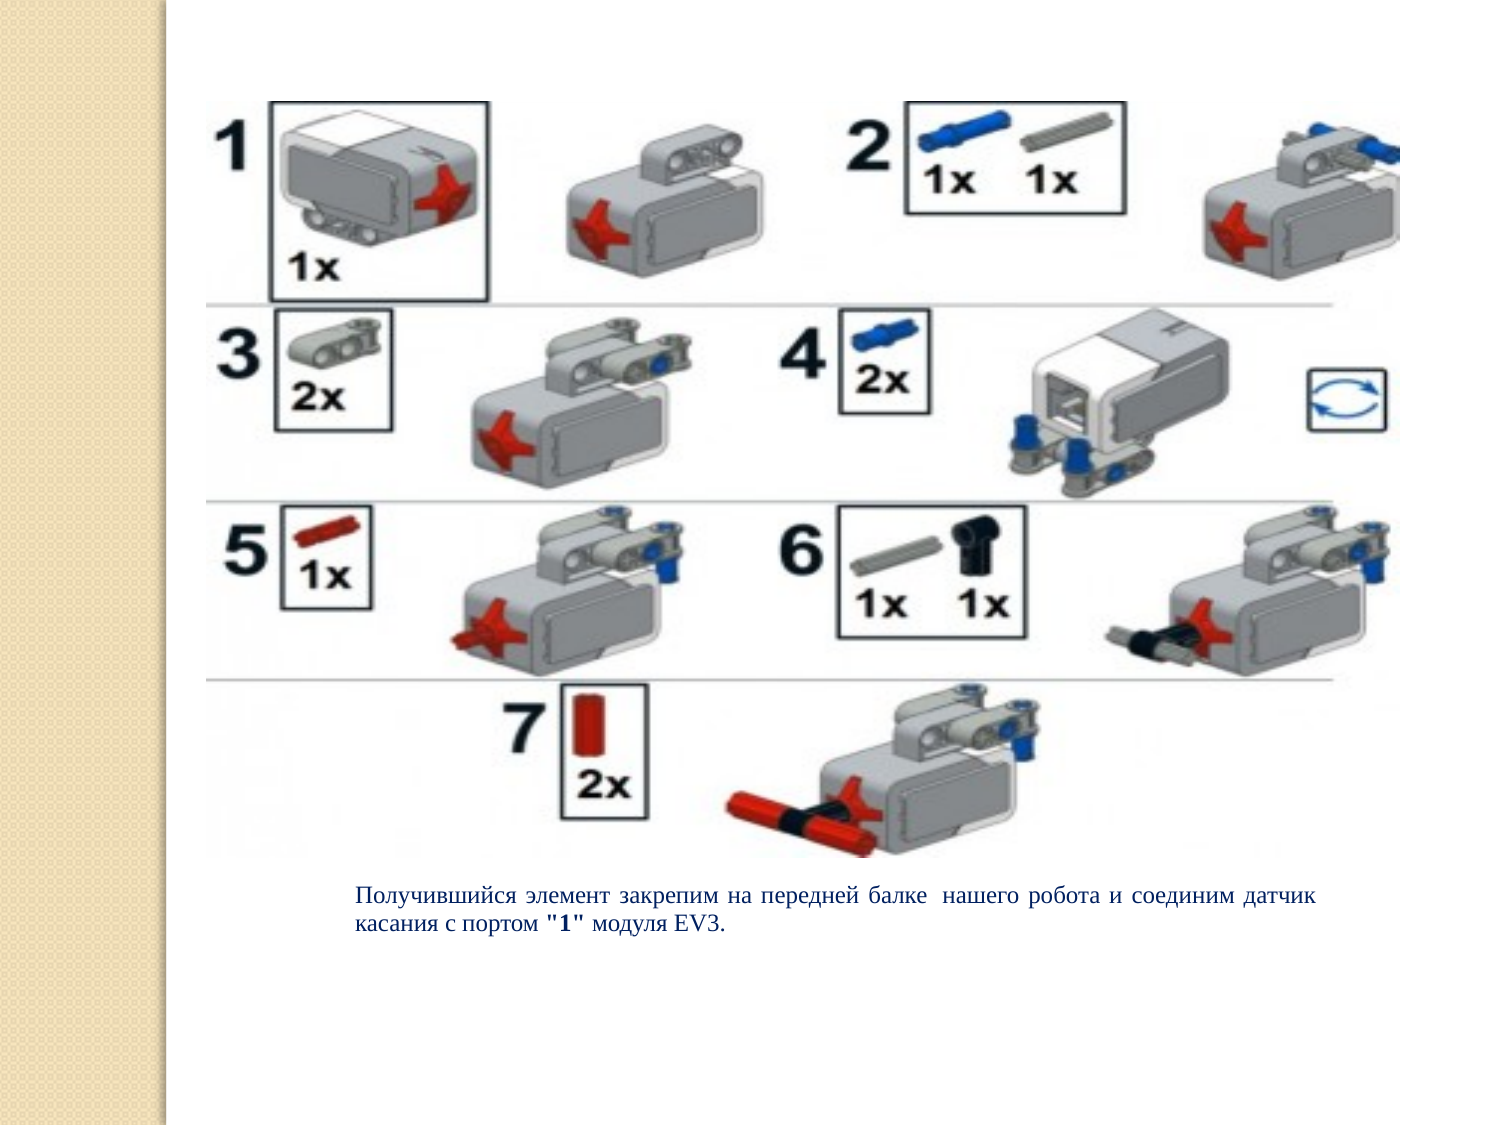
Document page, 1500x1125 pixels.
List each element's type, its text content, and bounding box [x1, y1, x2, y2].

table_header Получившийся элемент закрепим на передней балке нашего робота и соединим датчик касания с портом "1" модуля EV3. [337, 881, 1337, 937]
picture [206, 101, 1400, 858]
